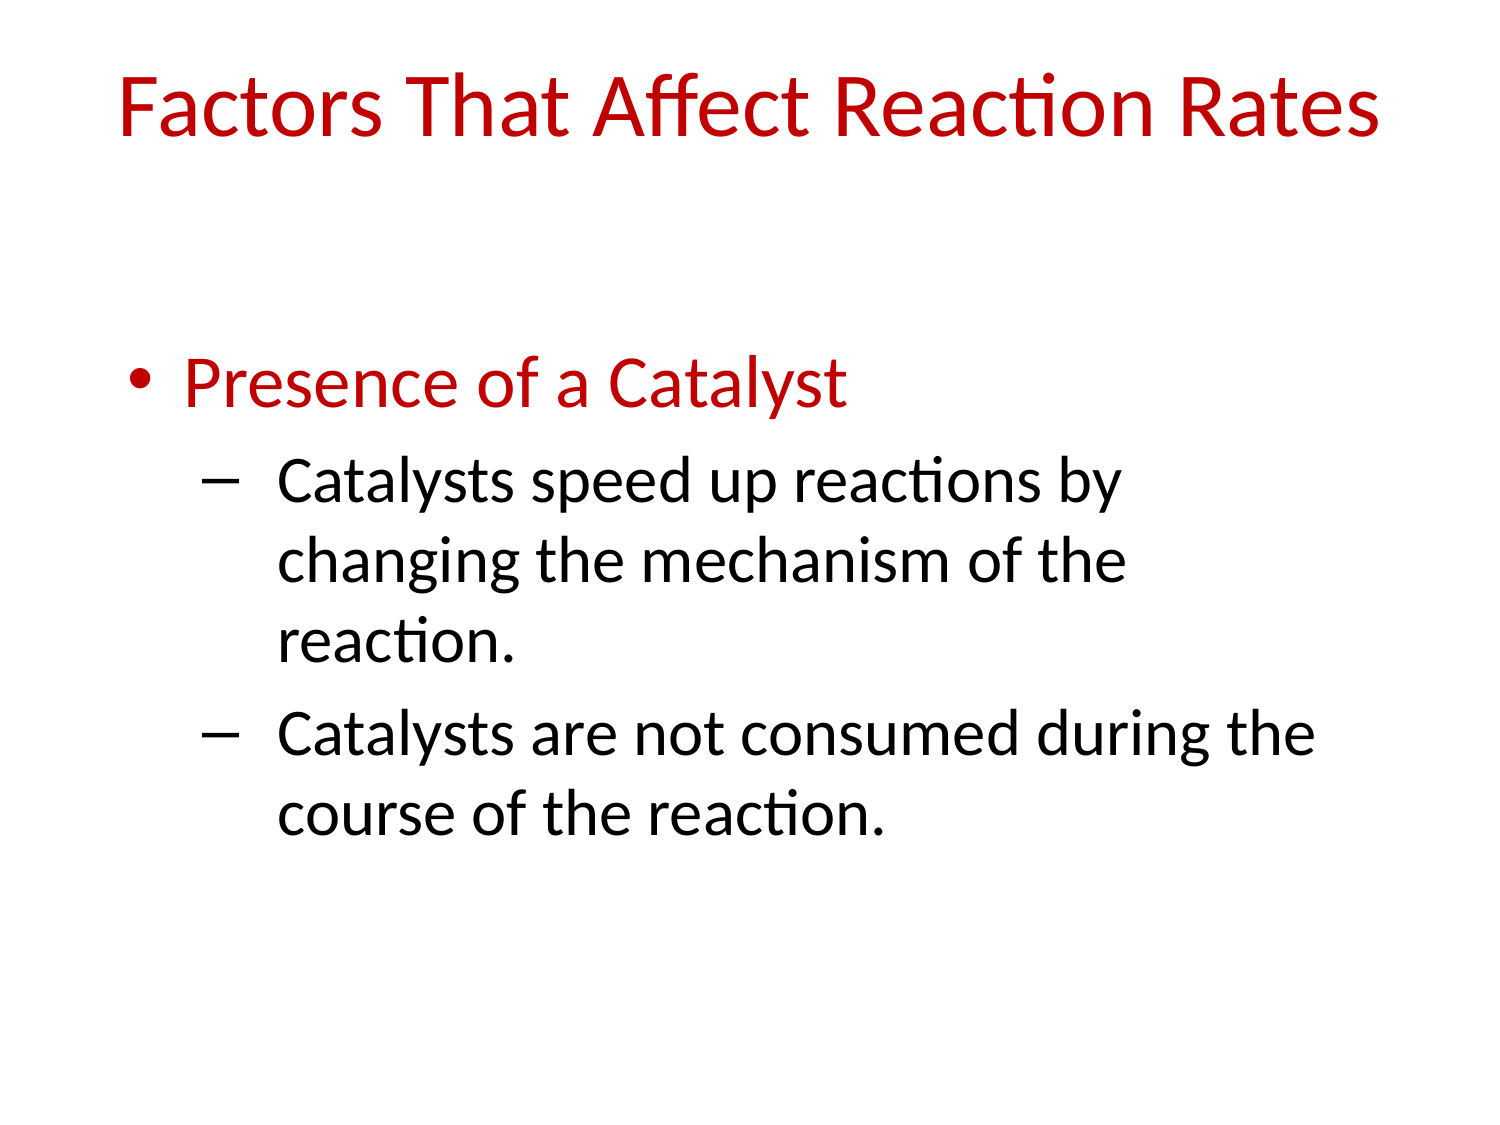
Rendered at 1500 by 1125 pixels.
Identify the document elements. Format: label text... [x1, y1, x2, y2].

text_box Presence of a Catalyst Catalysts speed up reactions by changing the mechanism of the reaction. Catalysts are not consumed during the course of the reaction. [112, 324, 1388, 1000]
text_box Factors That Affect Reaction Rates [12, 37, 1488, 225]
